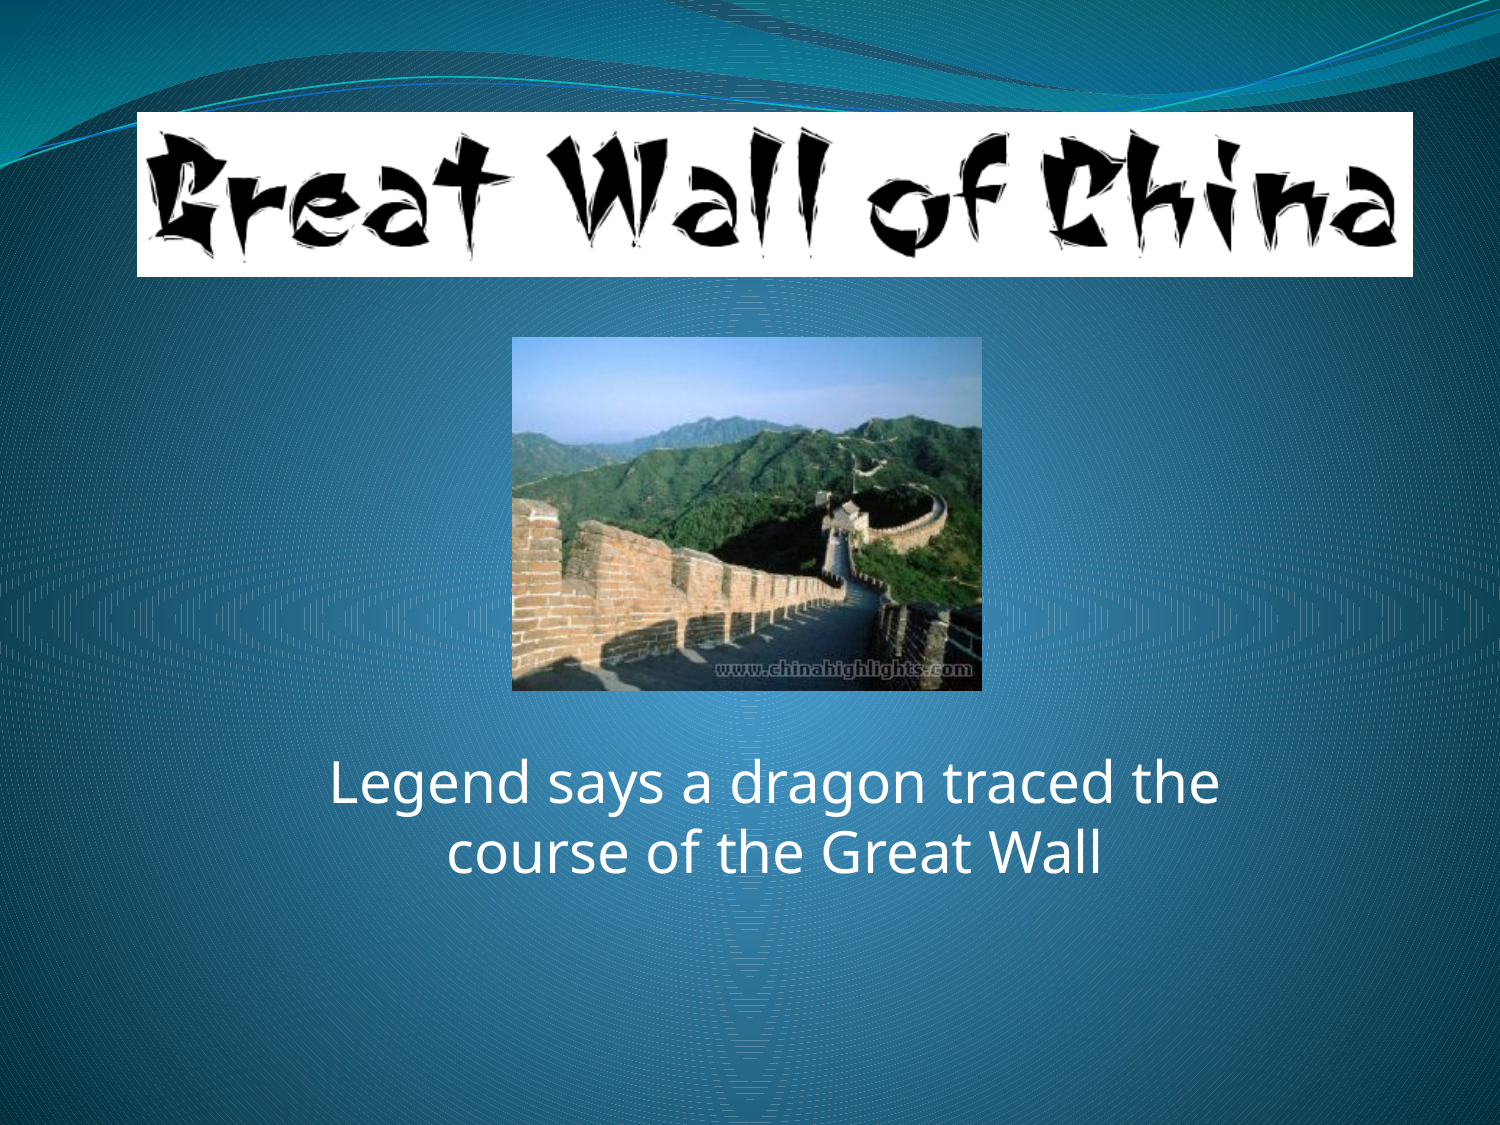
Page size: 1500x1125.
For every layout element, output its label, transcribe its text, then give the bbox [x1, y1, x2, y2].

text_box Legend says a dragon traced the course of the Great Wall [262, 737, 1288, 893]
picture [137, 112, 1413, 277]
picture [512, 337, 982, 691]
